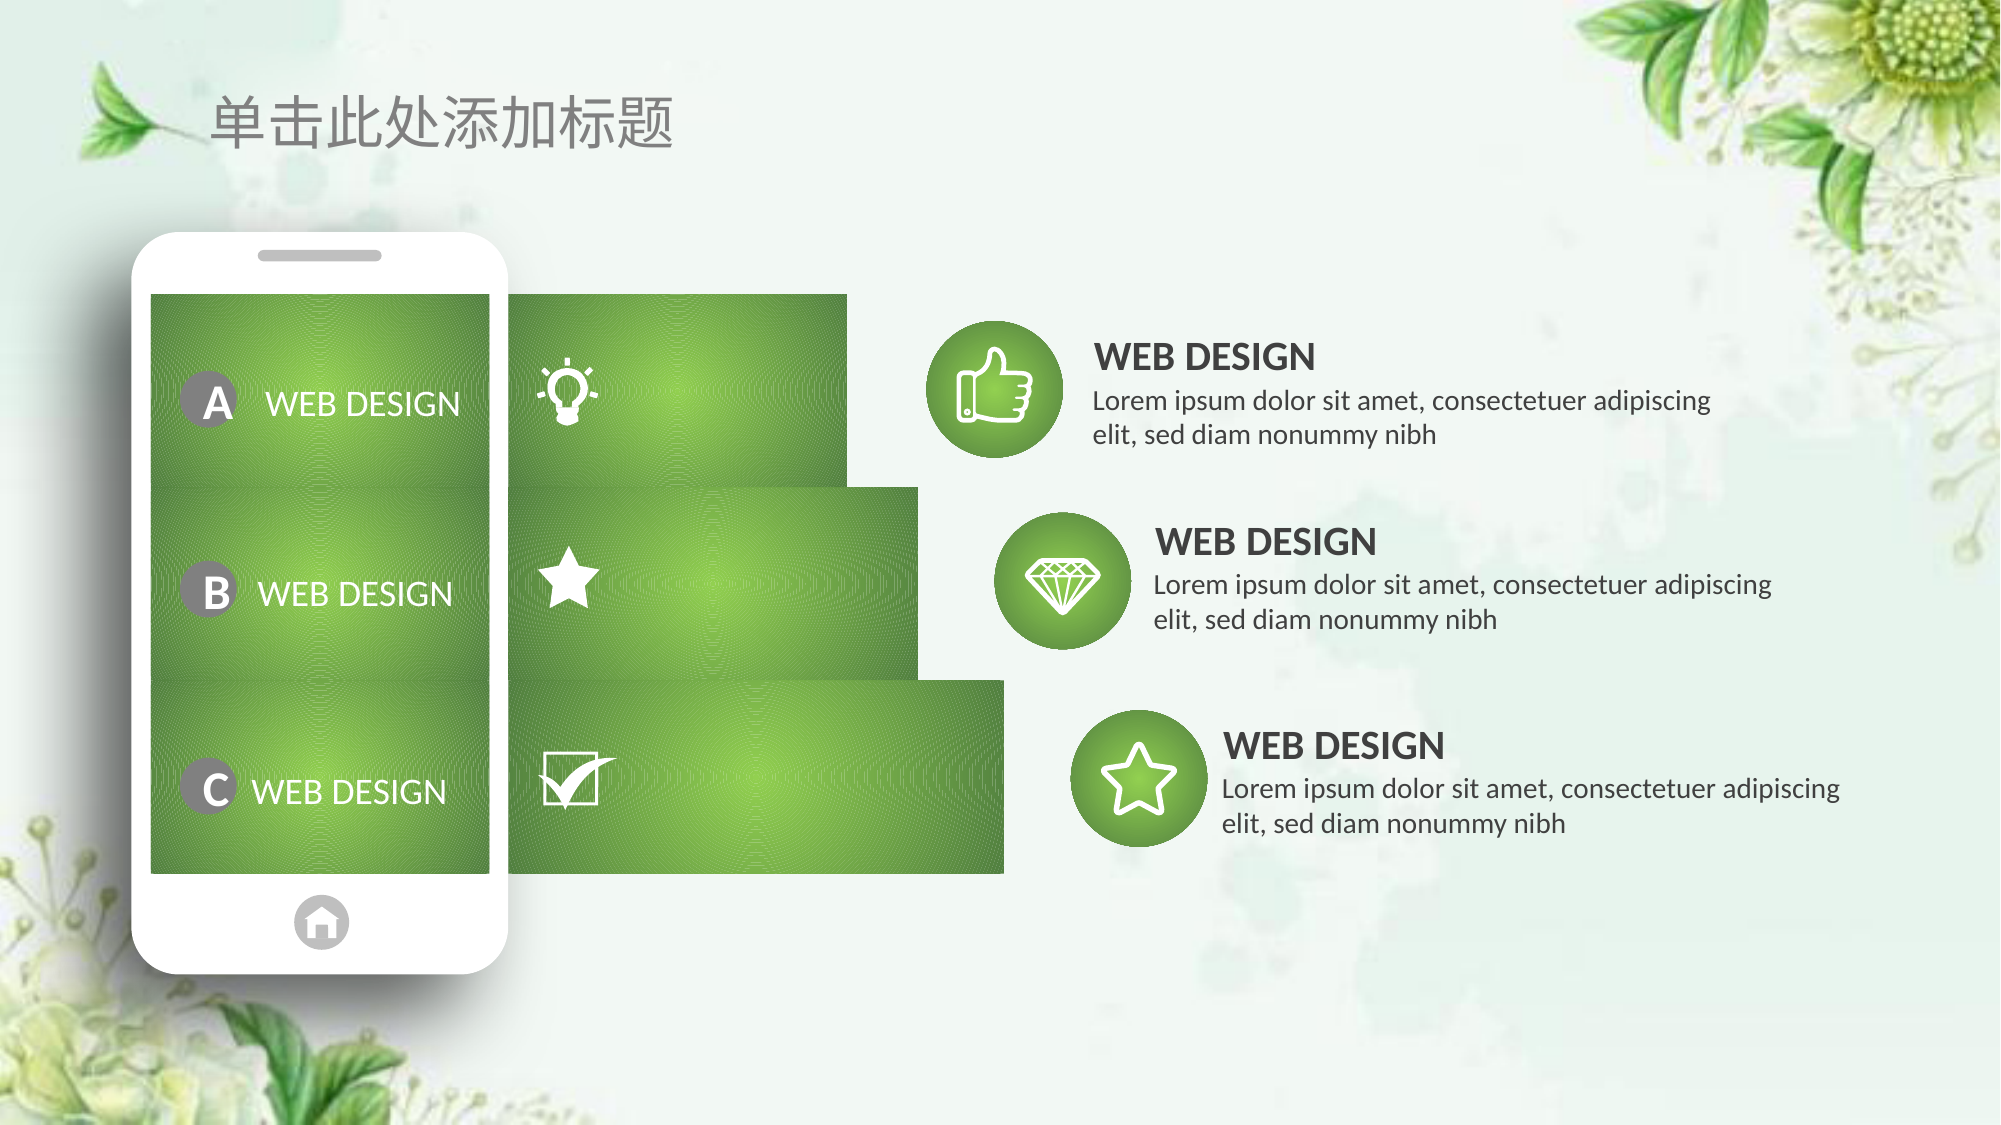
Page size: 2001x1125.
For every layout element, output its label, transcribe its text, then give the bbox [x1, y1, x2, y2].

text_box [1207, 710, 1903, 849]
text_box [1004, 321, 1063, 458]
text_box 单击此处添加标题 [194, 79, 690, 164]
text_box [1077, 321, 1774, 460]
picture [0, 0, 2001, 1125]
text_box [1004, 512, 1131, 650]
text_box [1138, 506, 1835, 644]
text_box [131, 231, 1004, 975]
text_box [1070, 710, 1207, 847]
